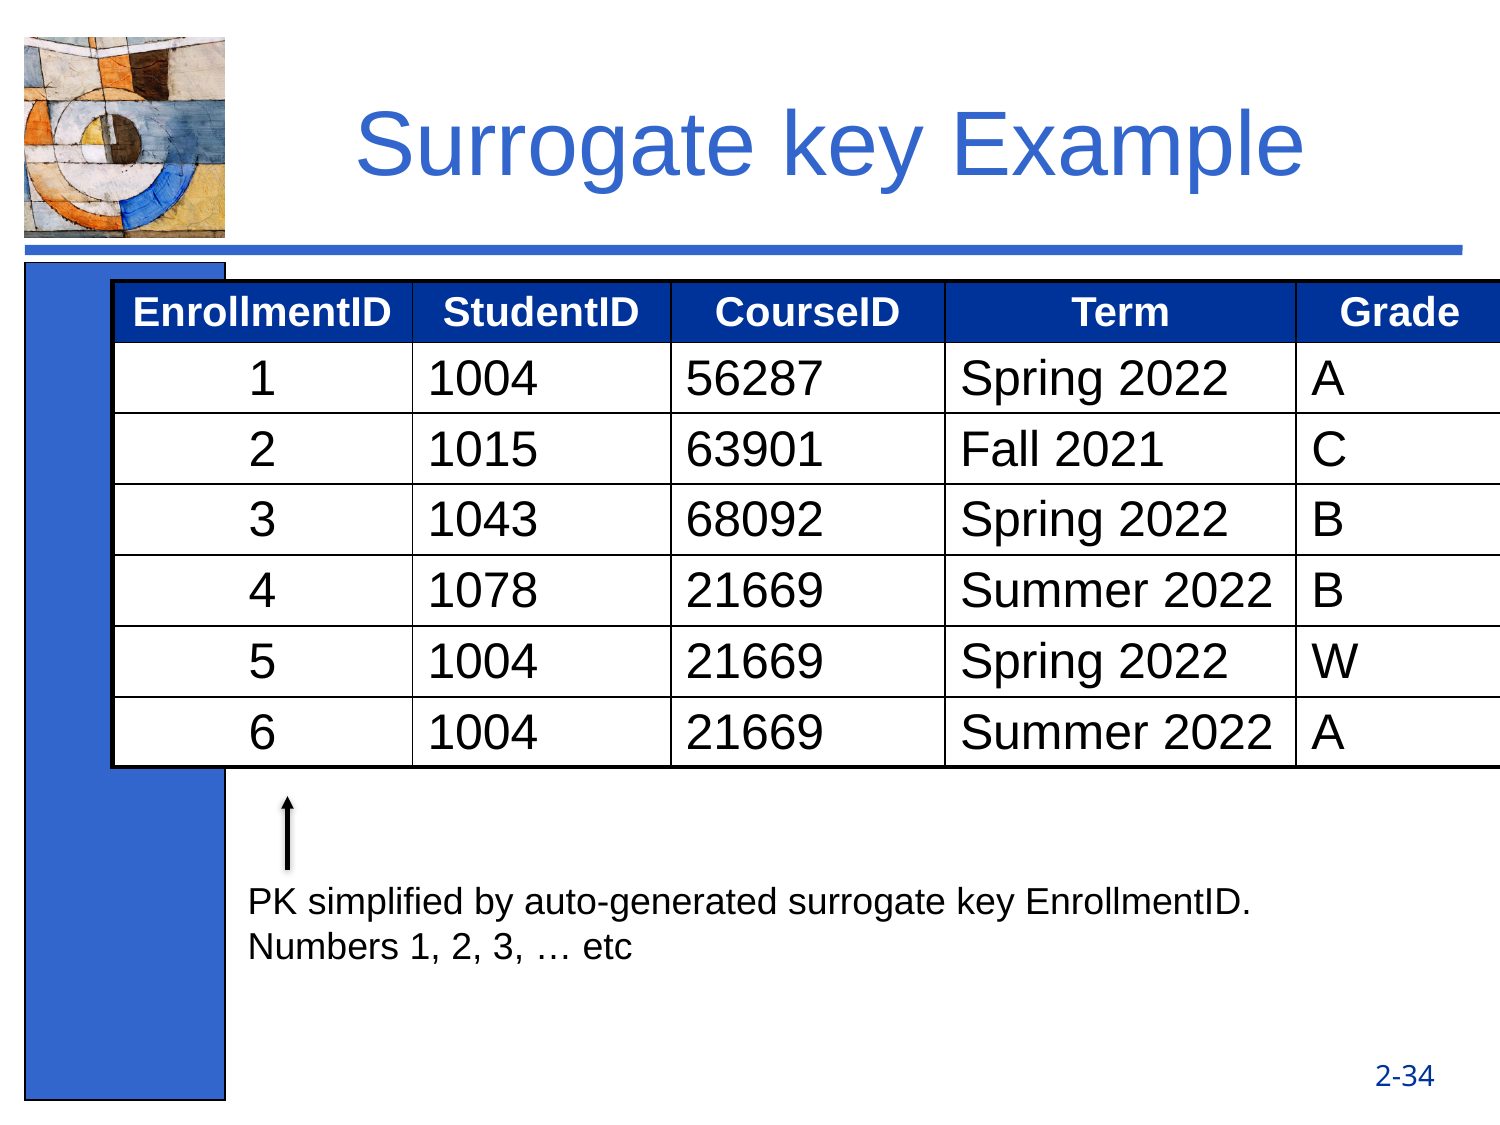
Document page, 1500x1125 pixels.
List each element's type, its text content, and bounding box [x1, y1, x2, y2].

table_cell C [1297, 414, 1500, 483]
table_cell 1 [115, 343, 412, 412]
table_cell B [1297, 485, 1500, 554]
table_cell 1043 [413, 485, 670, 554]
table_cell Spring 2022 [946, 627, 1295, 696]
table_cell Spring 2022 [946, 343, 1295, 412]
table_header Grade [1297, 283, 1500, 342]
table_cell B [1297, 556, 1500, 625]
table_cell Summer 2022 [946, 556, 1295, 625]
table_header StudentID [413, 283, 670, 342]
table_cell 1004 [413, 343, 670, 412]
table_header EnrollmentID [115, 283, 412, 342]
table_cell 4 [115, 556, 412, 625]
table_cell 3 [115, 485, 412, 554]
table_cell 2 [115, 414, 412, 483]
table_cell 68092 [672, 485, 944, 554]
table_cell A [1297, 343, 1500, 412]
text_box PK simplified by auto-generated surrogate key EnrollmentID. Numbers 1, 2, 3, … etc [232, 869, 1268, 975]
table_cell 5 [115, 627, 412, 696]
table_cell 1004 [413, 627, 670, 696]
table_cell 21669 [672, 698, 944, 765]
table_header CourseID [672, 283, 944, 342]
table_cell 63901 [672, 414, 944, 483]
table_cell 21669 [672, 627, 944, 696]
table_cell 56287 [672, 343, 944, 412]
picture [24, 37, 225, 238]
slide_number 2-34 [1287, 1049, 1451, 1103]
table_cell Summer 2022 [946, 698, 1295, 765]
table_cell A [1297, 698, 1500, 765]
table_cell W [1297, 627, 1500, 696]
table_cell Fall 2021 [946, 414, 1295, 483]
table_cell 1004 [413, 698, 670, 765]
table_cell 1078 [413, 556, 670, 625]
table_header Term [946, 283, 1295, 342]
table_cell 1015 [413, 414, 670, 483]
title Surrogate key Example [237, 44, 1426, 233]
table_cell 21669 [672, 556, 944, 625]
table_cell Spring 2022 [946, 485, 1295, 554]
table_cell 6 [115, 698, 412, 765]
